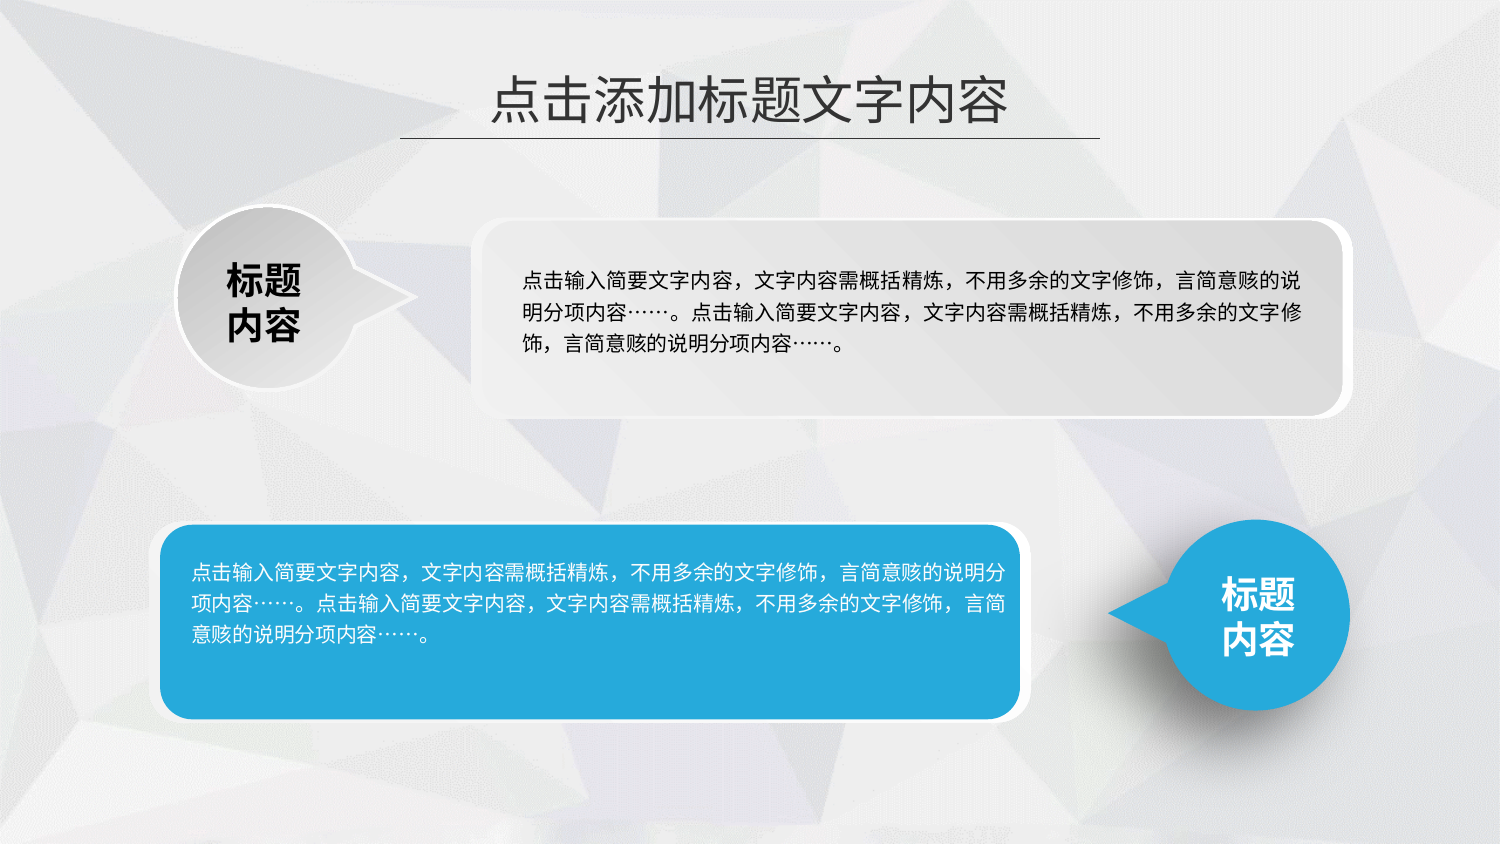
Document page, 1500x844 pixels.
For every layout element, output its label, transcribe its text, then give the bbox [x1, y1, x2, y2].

text_box 标题 内容 [192, 257, 196, 348]
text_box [201, 175, 391, 421]
text_box 点击添加标题文字内容 [472, 60, 1028, 137]
picture [0, 0, 1500, 844]
text_box [1105, 517, 1353, 713]
text_box 标题 内容 [1187, 570, 1331, 662]
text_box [470, 217, 1354, 419]
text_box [148, 521, 1032, 723]
